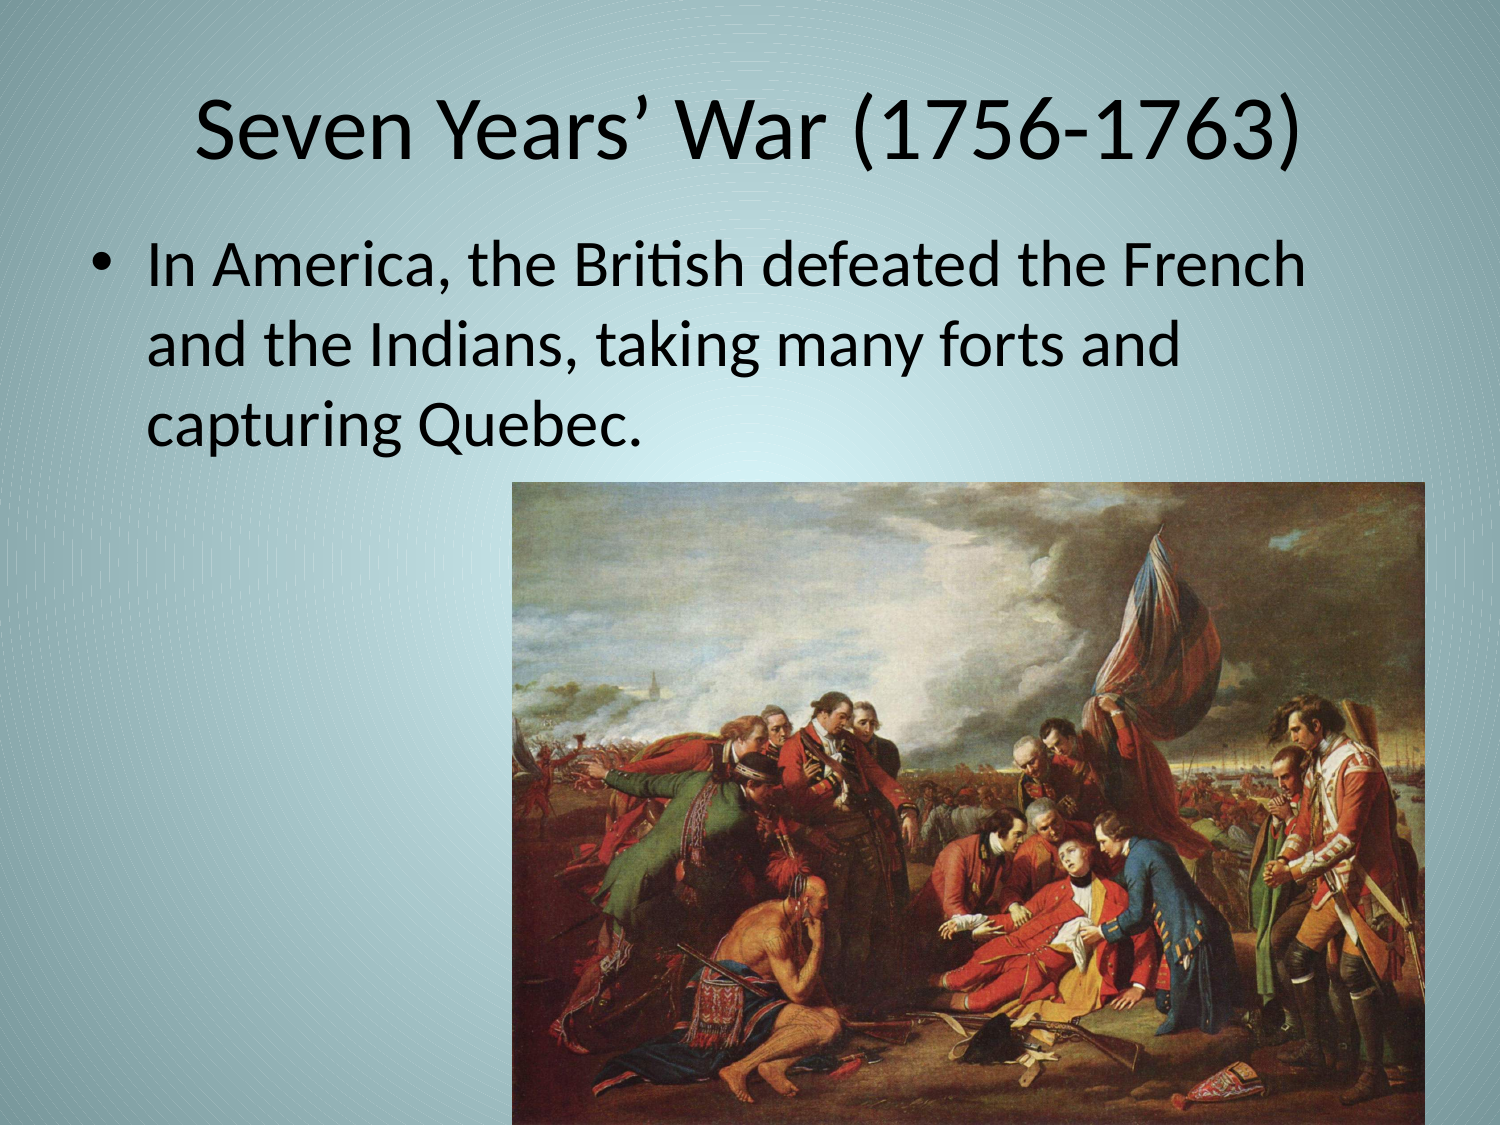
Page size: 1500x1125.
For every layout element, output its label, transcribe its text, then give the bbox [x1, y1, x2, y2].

picture [512, 482, 1426, 1125]
list In America, the British defeated the French and the Indians, taking many forts and capturing Quebec. [75, 212, 1425, 1005]
title Seven Years’ War (1756-1763) [75, 45, 1425, 200]
